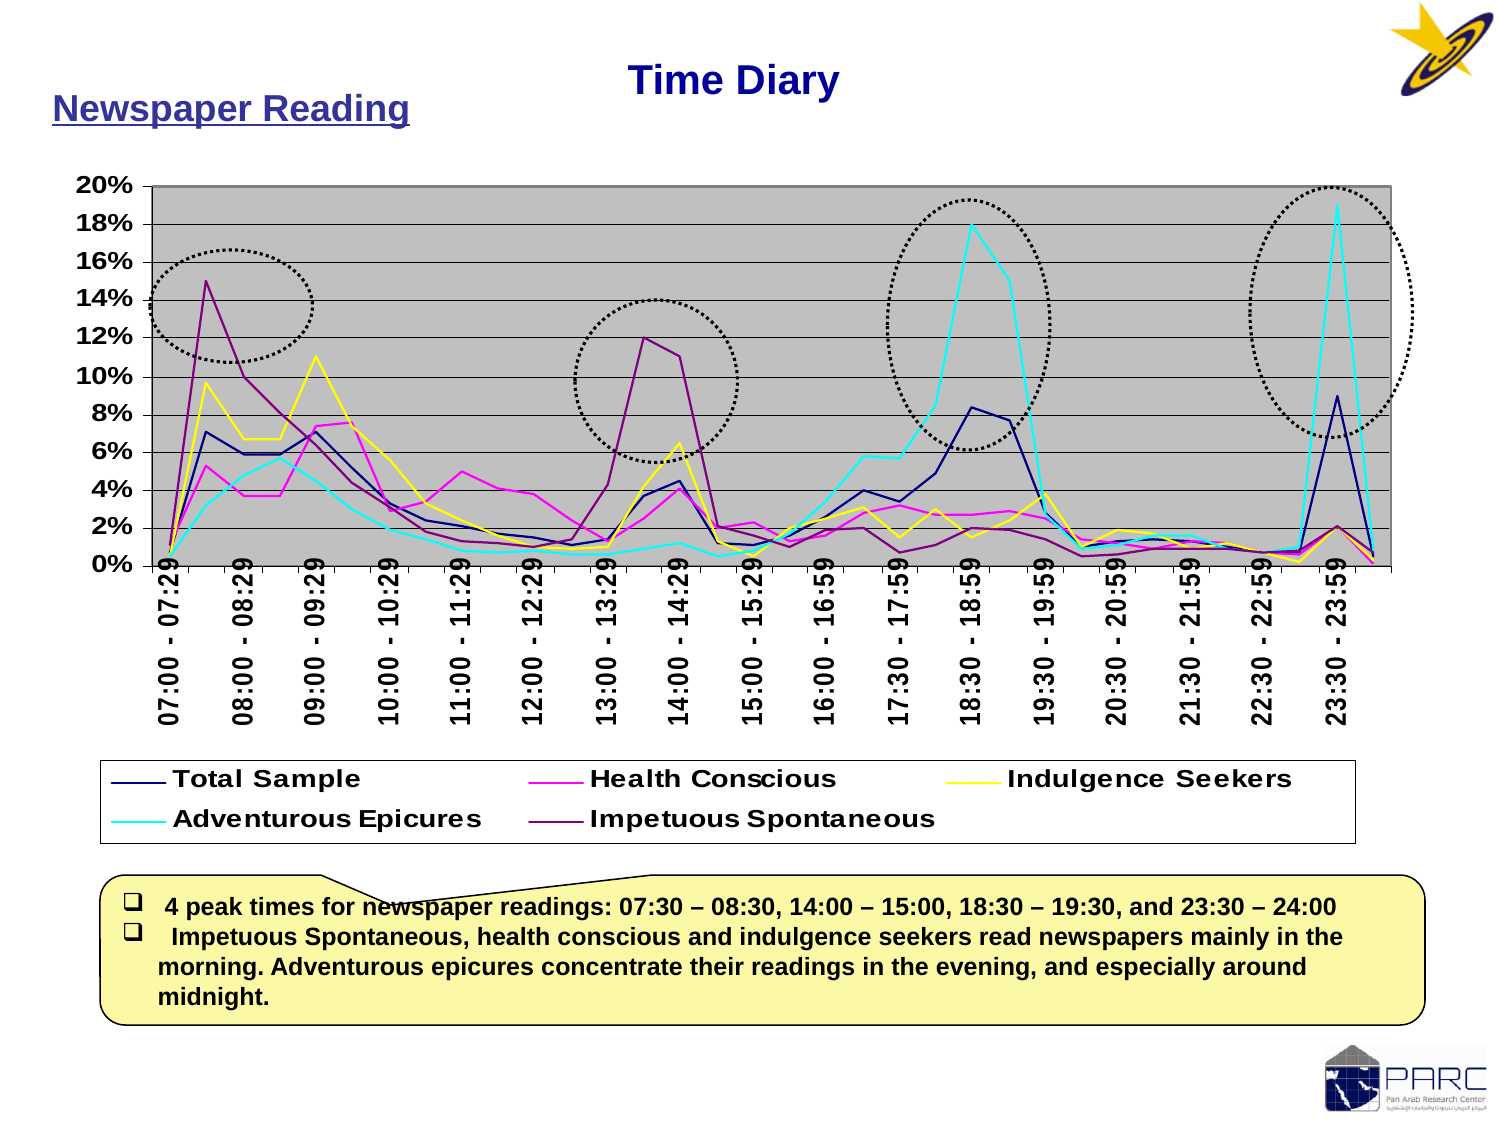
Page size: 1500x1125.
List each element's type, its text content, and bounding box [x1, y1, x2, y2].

text_box Newspaper Reading [37, 77, 488, 136]
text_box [37, 137, 1426, 861]
text_box Time Diary [112, 5, 1356, 135]
picture [1320, 1045, 1494, 1118]
picture [1385, 0, 1498, 100]
text_box 4 peak times for newspaper readings: 07:30 – 08:30, 14:00 – 15:00, 18:30 – 19:30, and 23:30 – 24:00 Impetuous Spontaneous, health conscious and indulgence seekers read newspapers mainly in the morning. Adventurous epicures concentrate their readings in the evening, and especially around midnight. [99, 875, 1426, 1026]
